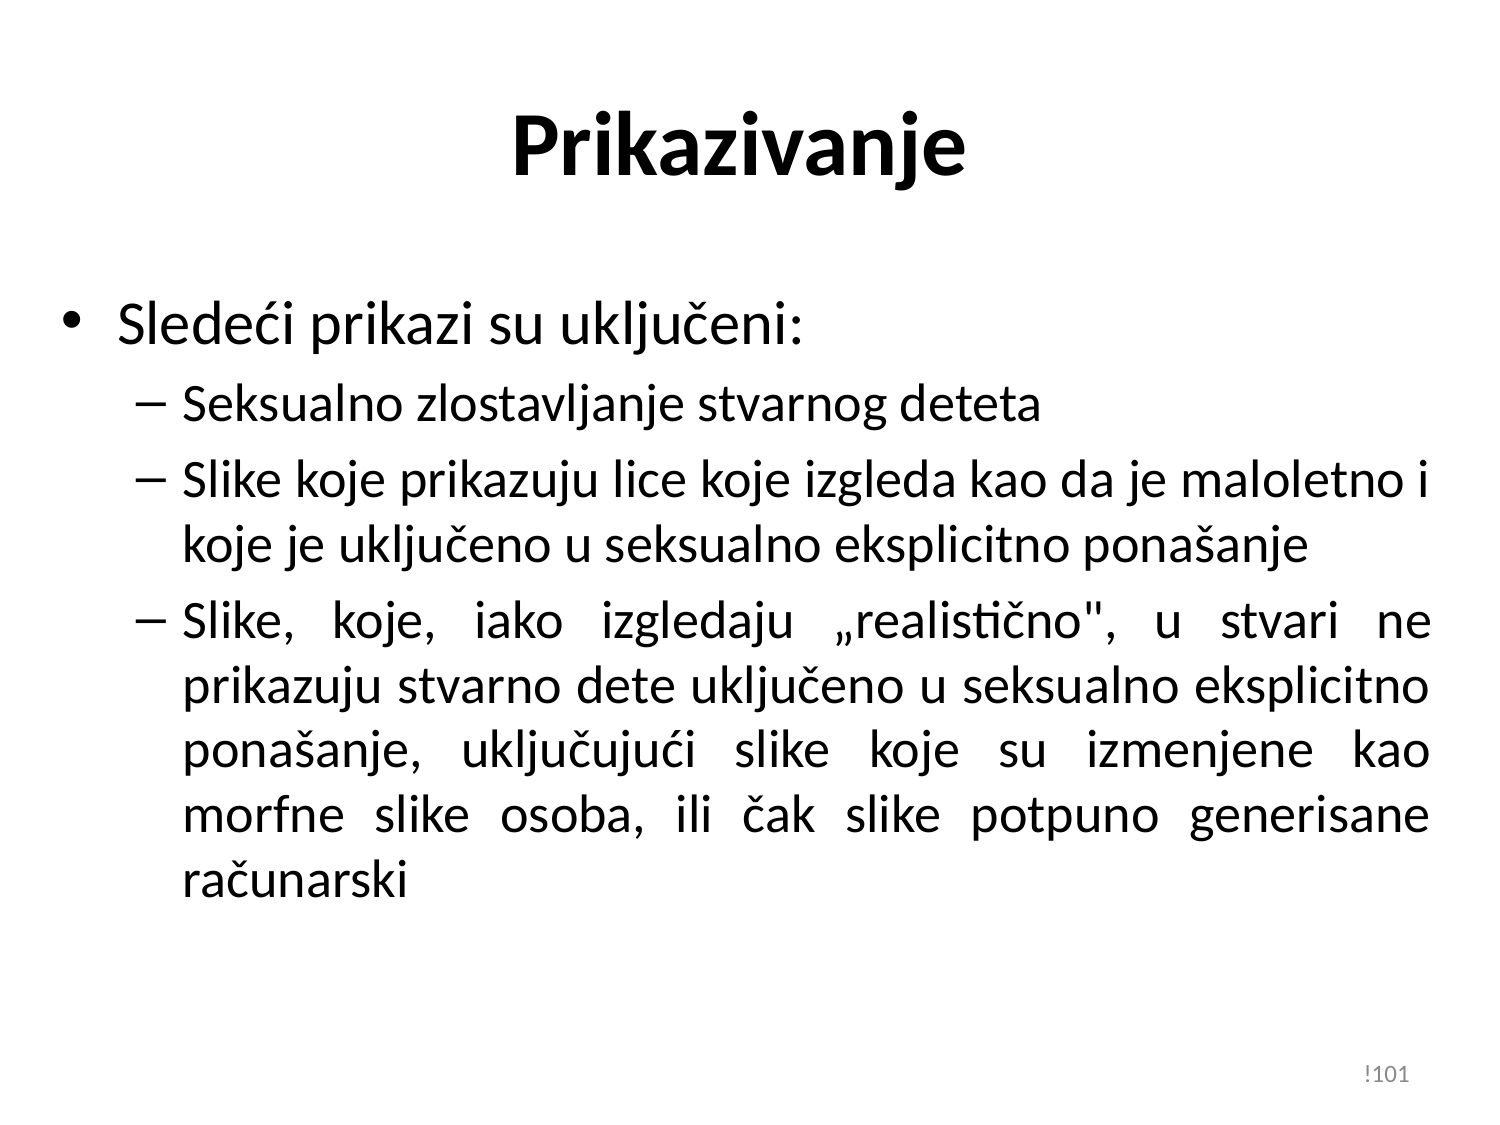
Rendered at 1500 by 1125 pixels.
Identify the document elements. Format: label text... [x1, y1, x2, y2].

list Sledeći prikazi su uključeni: Seksualno zlostavljanje stvarnog deteta Slike koje prikazuju lice koje izgleda kao da je maloletno i koje je uključeno u seksualno eksplicitno ponašanje Slike, koje, iako izgledaju „realistično", u stvari ne prikazuju stvarno dete uključeno u seksualno eksplicitno ponašanje, uključujući slike koje su izmenjene kao morfne slike osoba, ili čak slike potpuno generisane računarski [45, 273, 1449, 1017]
title Prikazivanje [74, 44, 1426, 233]
slide_number !101 [1074, 1042, 1425, 1103]
